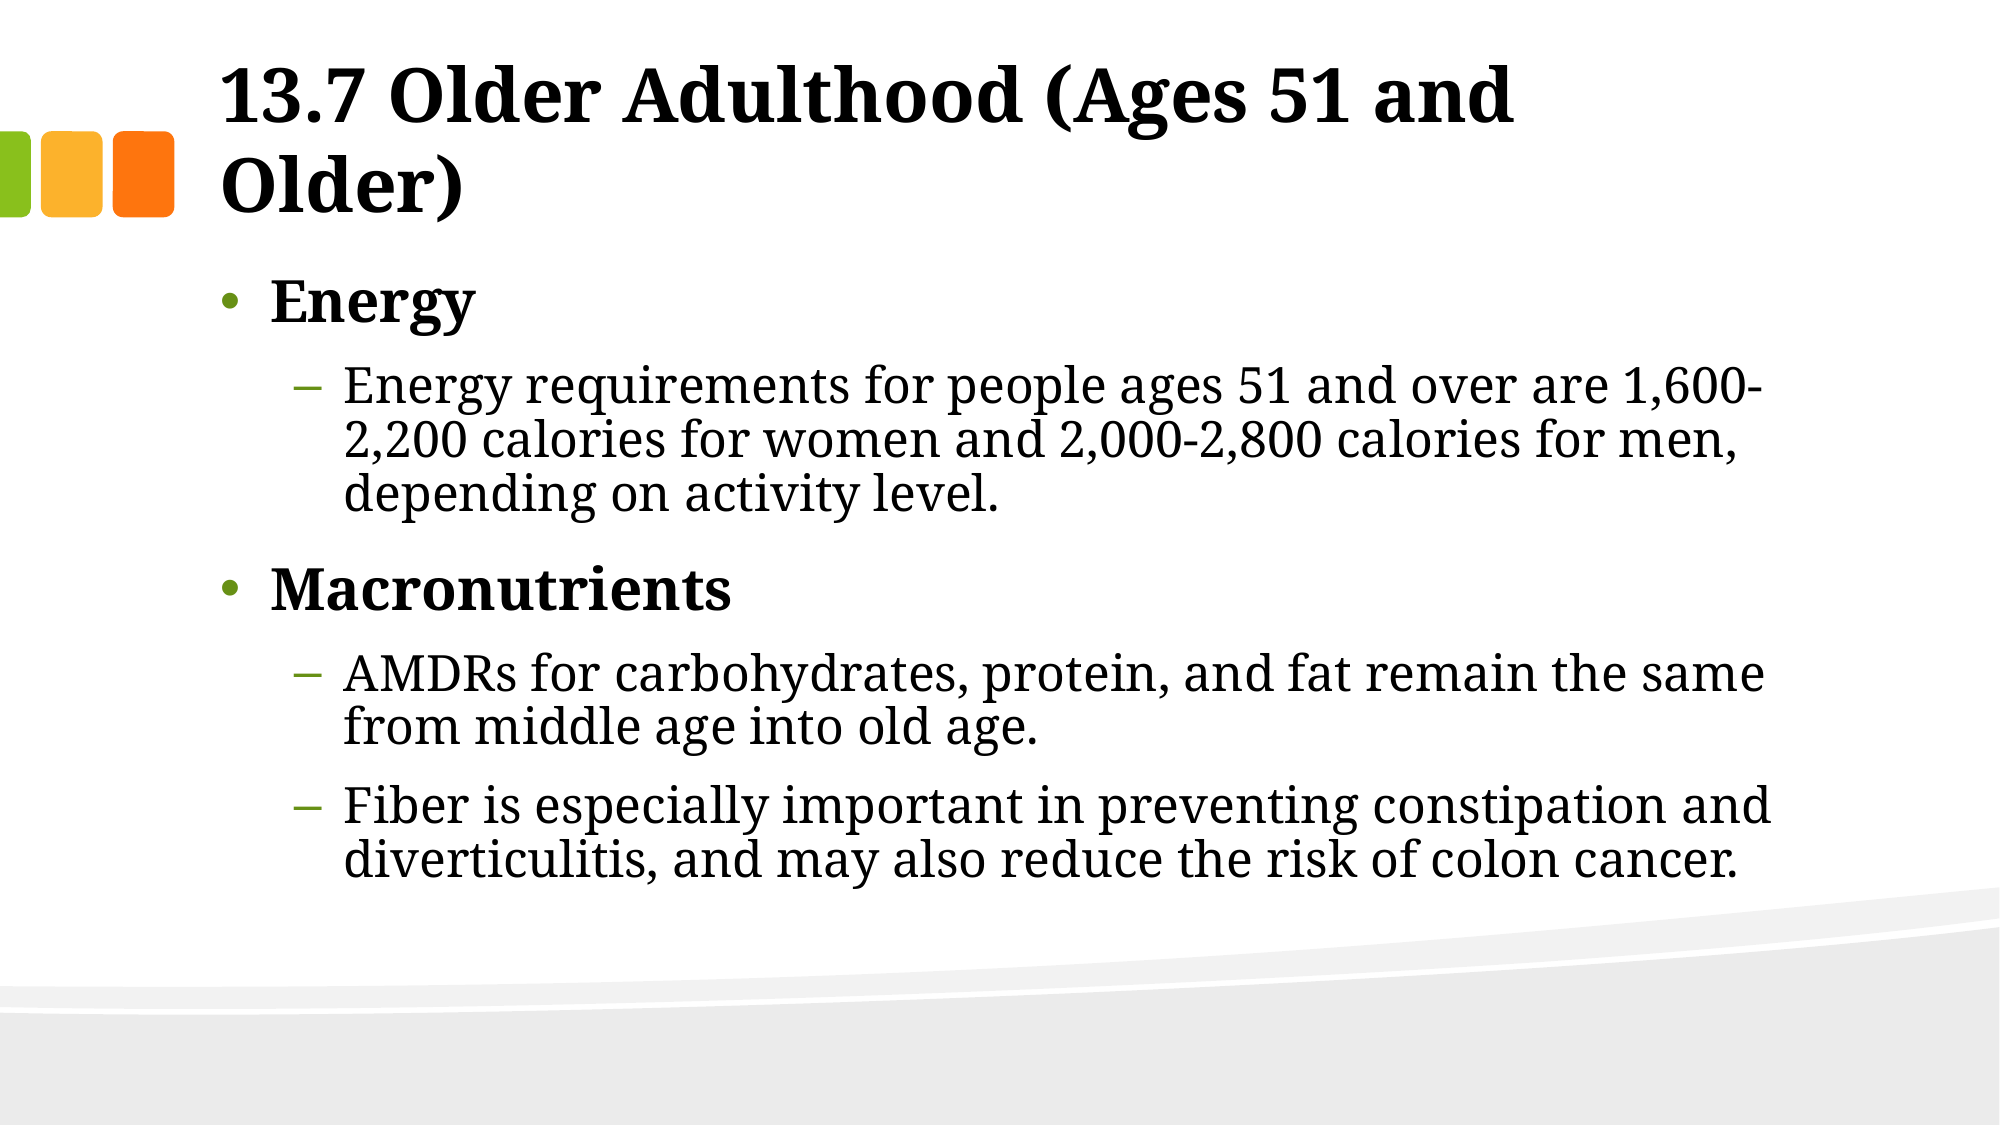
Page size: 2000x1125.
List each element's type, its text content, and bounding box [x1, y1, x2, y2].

list Energy Energy requirements for people ages 51 and over are 1,600-2,200 calories for women and 2,000-2,800 calories for men, depending on activity level. Macronutrients AMDRs for carbohydrates, protein, and fat remain the same from middle age into old age. Fiber is especially important in preventing constipation and diverticulitis, and may also reduce the risk of colon cancer. [199, 262, 1800, 1013]
title 13.7 Older Adulthood (Ages 51 and Older) [199, 24, 1800, 238]
